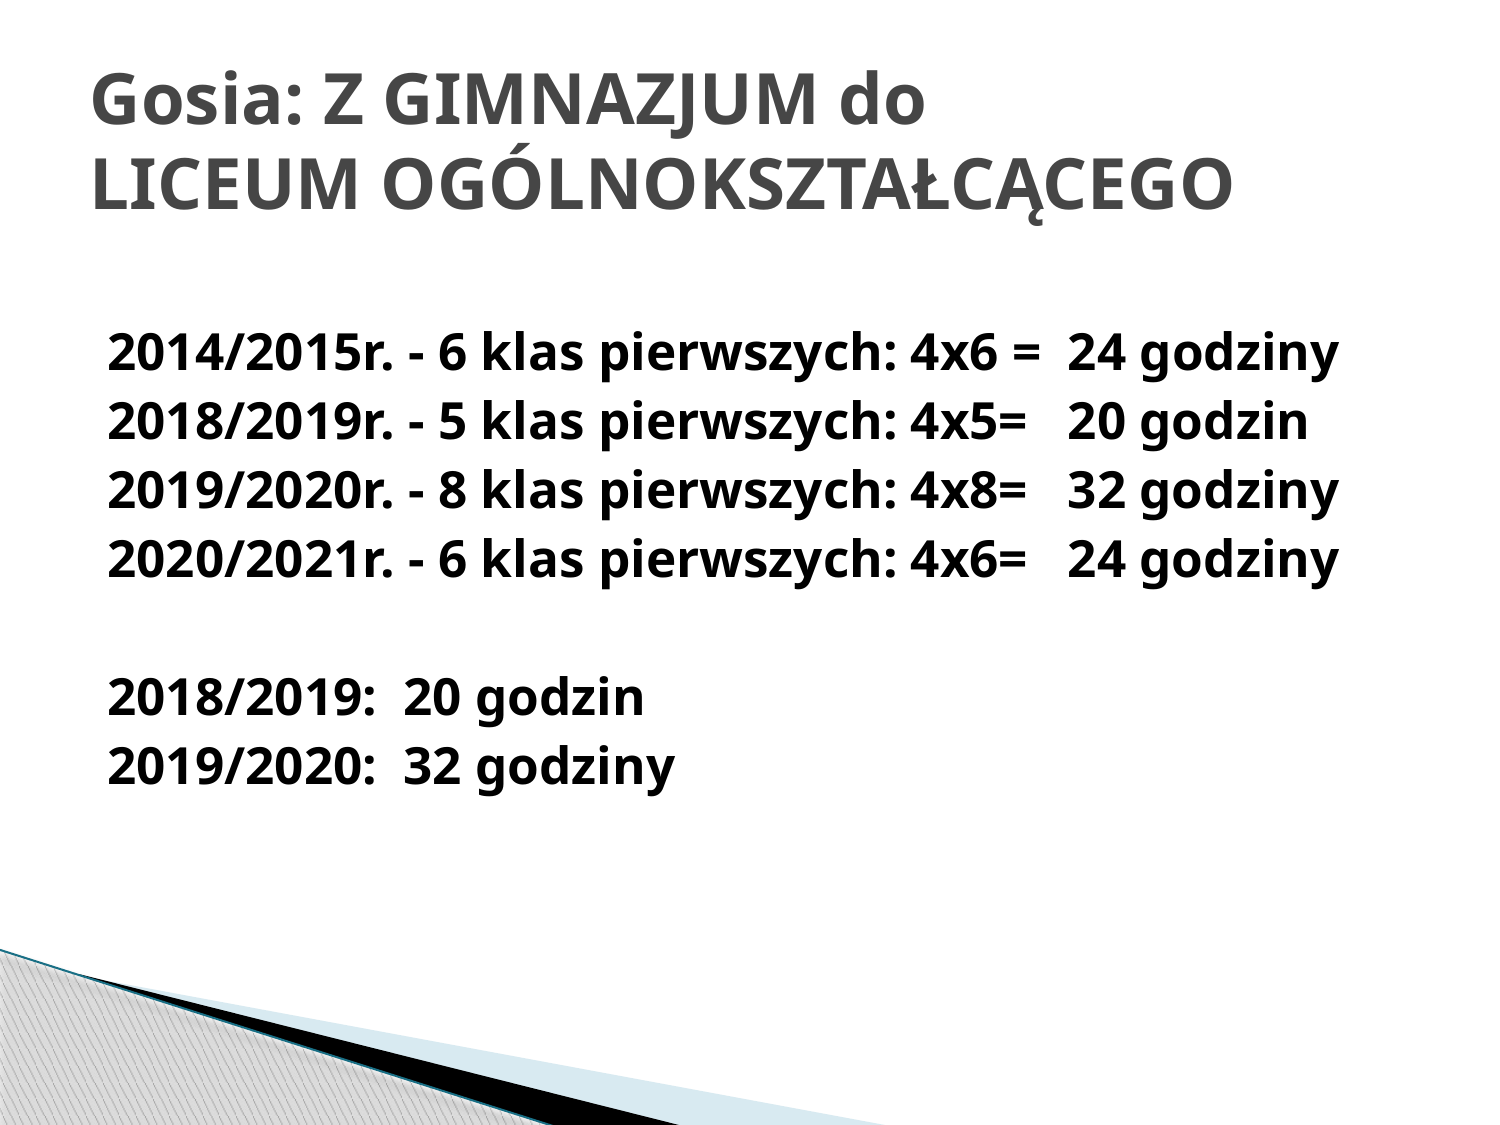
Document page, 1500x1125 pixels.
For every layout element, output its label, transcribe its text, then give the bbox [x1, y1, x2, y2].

title Gosia: Z GIMNAZJUM do LICEUM OGÓLNOKSZTAŁCĄCEGO [75, 45, 1425, 233]
list 2014/2015r. - 6 klas pierwszych: 4x6 = 24 godziny 2018/2019r. - 5 klas pierwszych: 4x5= 20 godzin 2019/2020r. - 8 klas pierwszych: 4x8= 32 godziny 2020/2021r. - 6 klas pierwszych: 4x6= 24 godziny 2018/2019: 20 godzin 2019/2020: 32 godziny [75, 243, 1425, 986]
